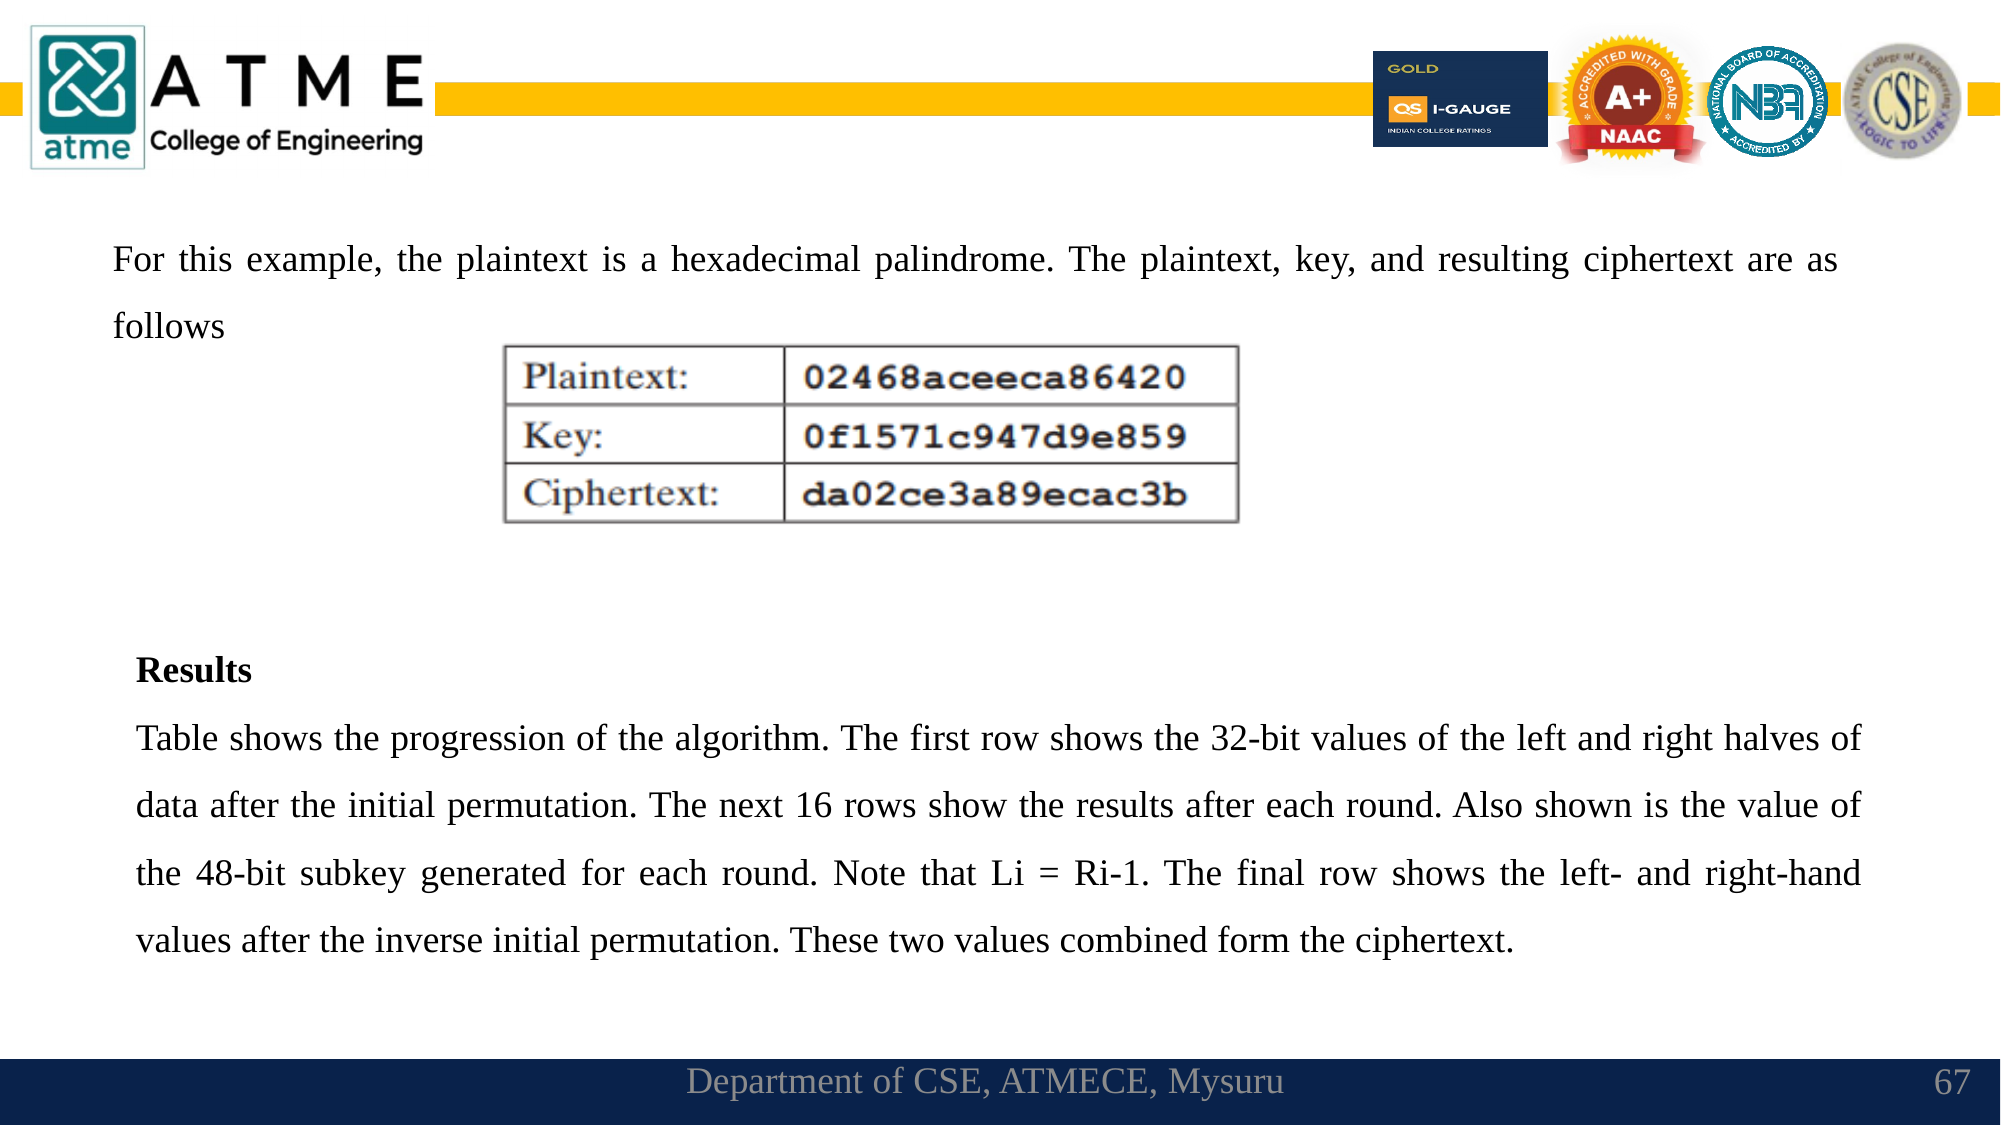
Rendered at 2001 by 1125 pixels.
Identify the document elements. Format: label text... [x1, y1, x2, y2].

picture [431, 301, 1274, 563]
picture [1840, 26, 1968, 176]
picture [1373, 20, 1828, 180]
picture [22, 15, 435, 178]
footer Department of CSE, ATMECE, Mysuru [501, 1056, 1470, 1102]
text_box For this example, the plaintext is a hexadecimal palindrome. The plaintext, key, and resulting ciphertext are as follows [97, 203, 1856, 354]
slide_number 67 [1511, 1057, 1972, 1103]
text_box Results Table shows the progression of the algorithm. The first row shows the 32-bit values of the left and right halves of data after the initial permutation. The next 16 rows show the results after each round. Also shown is the value of the 48-bit subkey generated for each round. Note that Li = Ri-1. The final row shows the left- and right-hand values after the inverse initial permutation. These two values combined form the ciphertext. [121, 615, 1879, 968]
picture [0, 1059, 2001, 1125]
